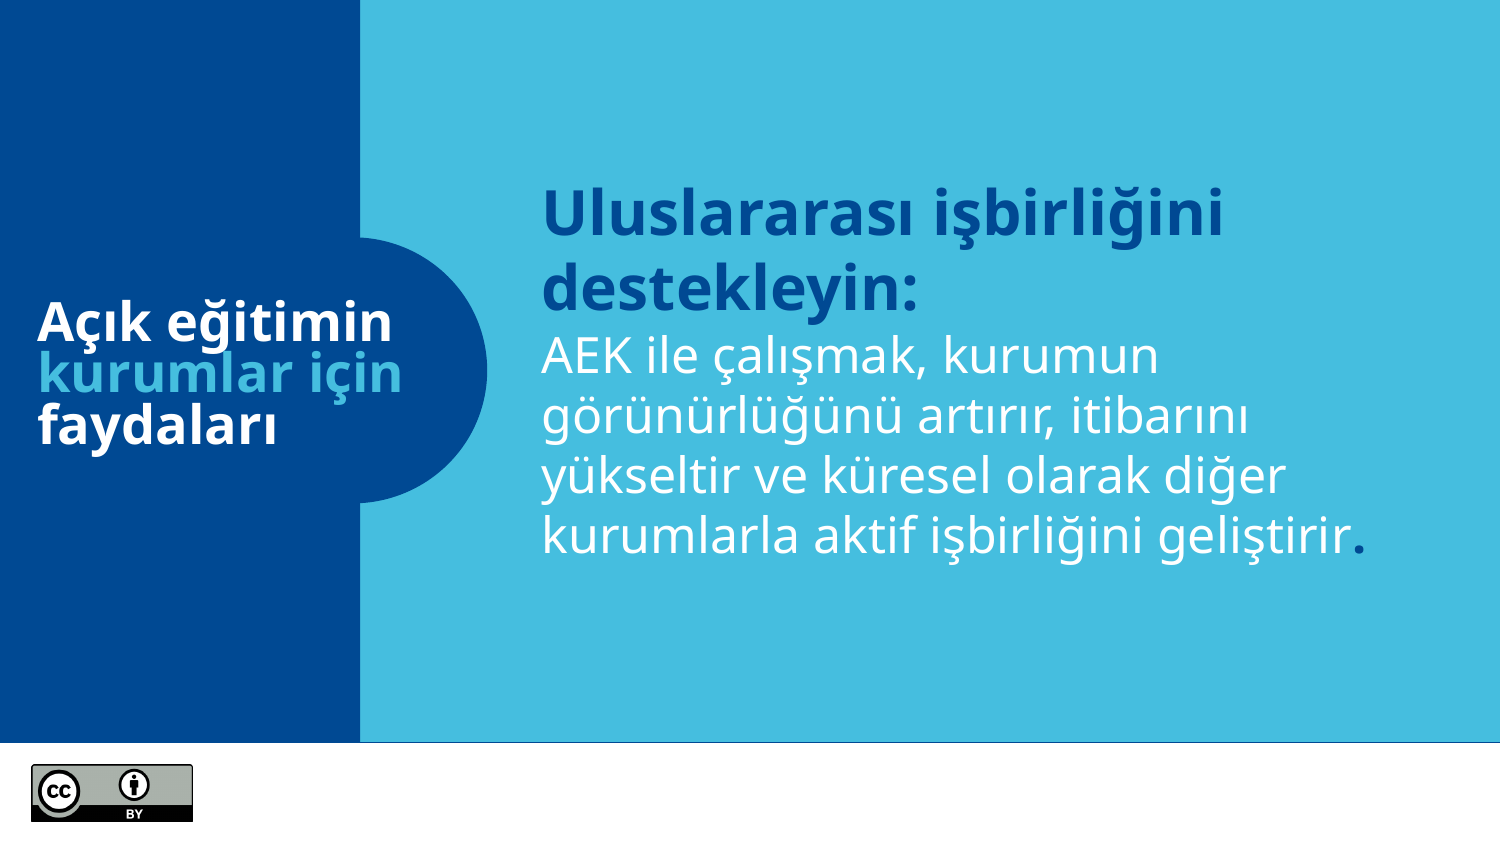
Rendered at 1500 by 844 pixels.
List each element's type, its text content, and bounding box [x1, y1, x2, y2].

text_box [250, 237, 488, 504]
picture [31, 764, 193, 822]
text_box Açık eğitimin kurumlar için faydaları [22, 284, 437, 471]
text_box [0, 0, 361, 742]
text_box Uluslararası işbirliğini destekleyin: AEK ile çalışmak, kurumun görünürlüğünü artırır, itibarını yükseltir ve küresel olarak diğer kurumlarla aktif işbirliğini geliştirir. [526, 158, 1394, 579]
text_box [0, 750, 1500, 844]
